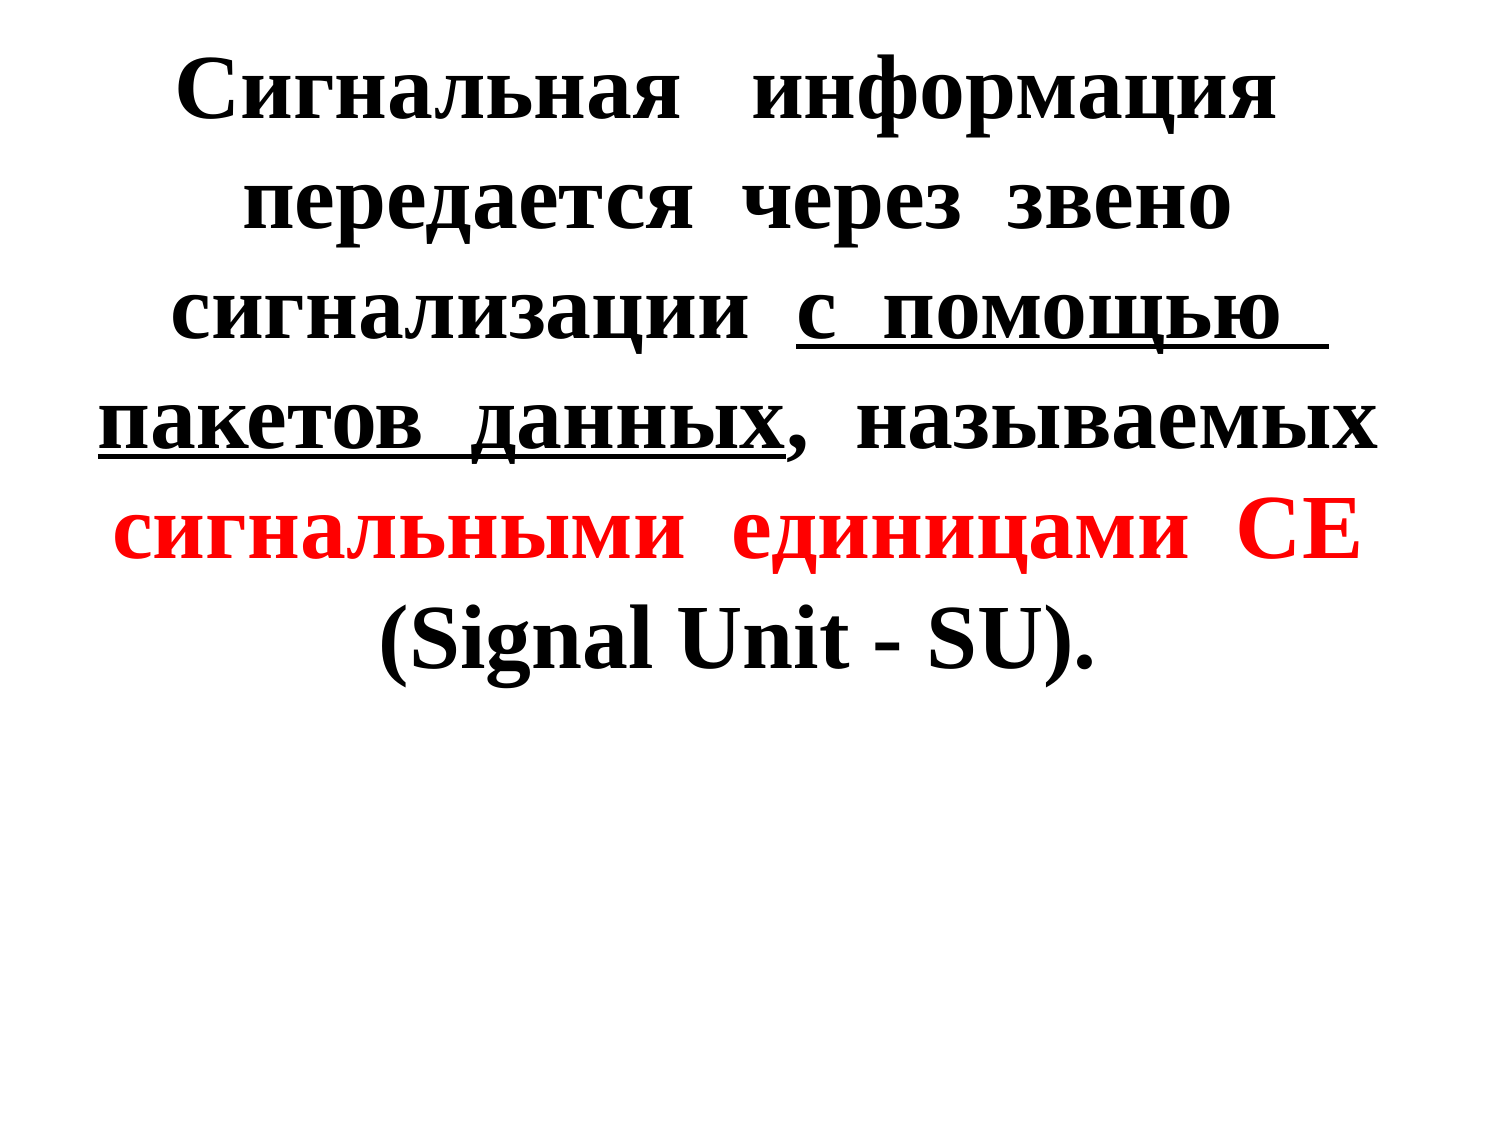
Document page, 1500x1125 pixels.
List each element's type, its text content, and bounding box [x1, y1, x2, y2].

title Сигнальная информация передается через звено сигнализации с помощью пакетов данных, называемых сигнальными единицами СЕ (Signal Unit - SU). [75, 45, 1425, 669]
